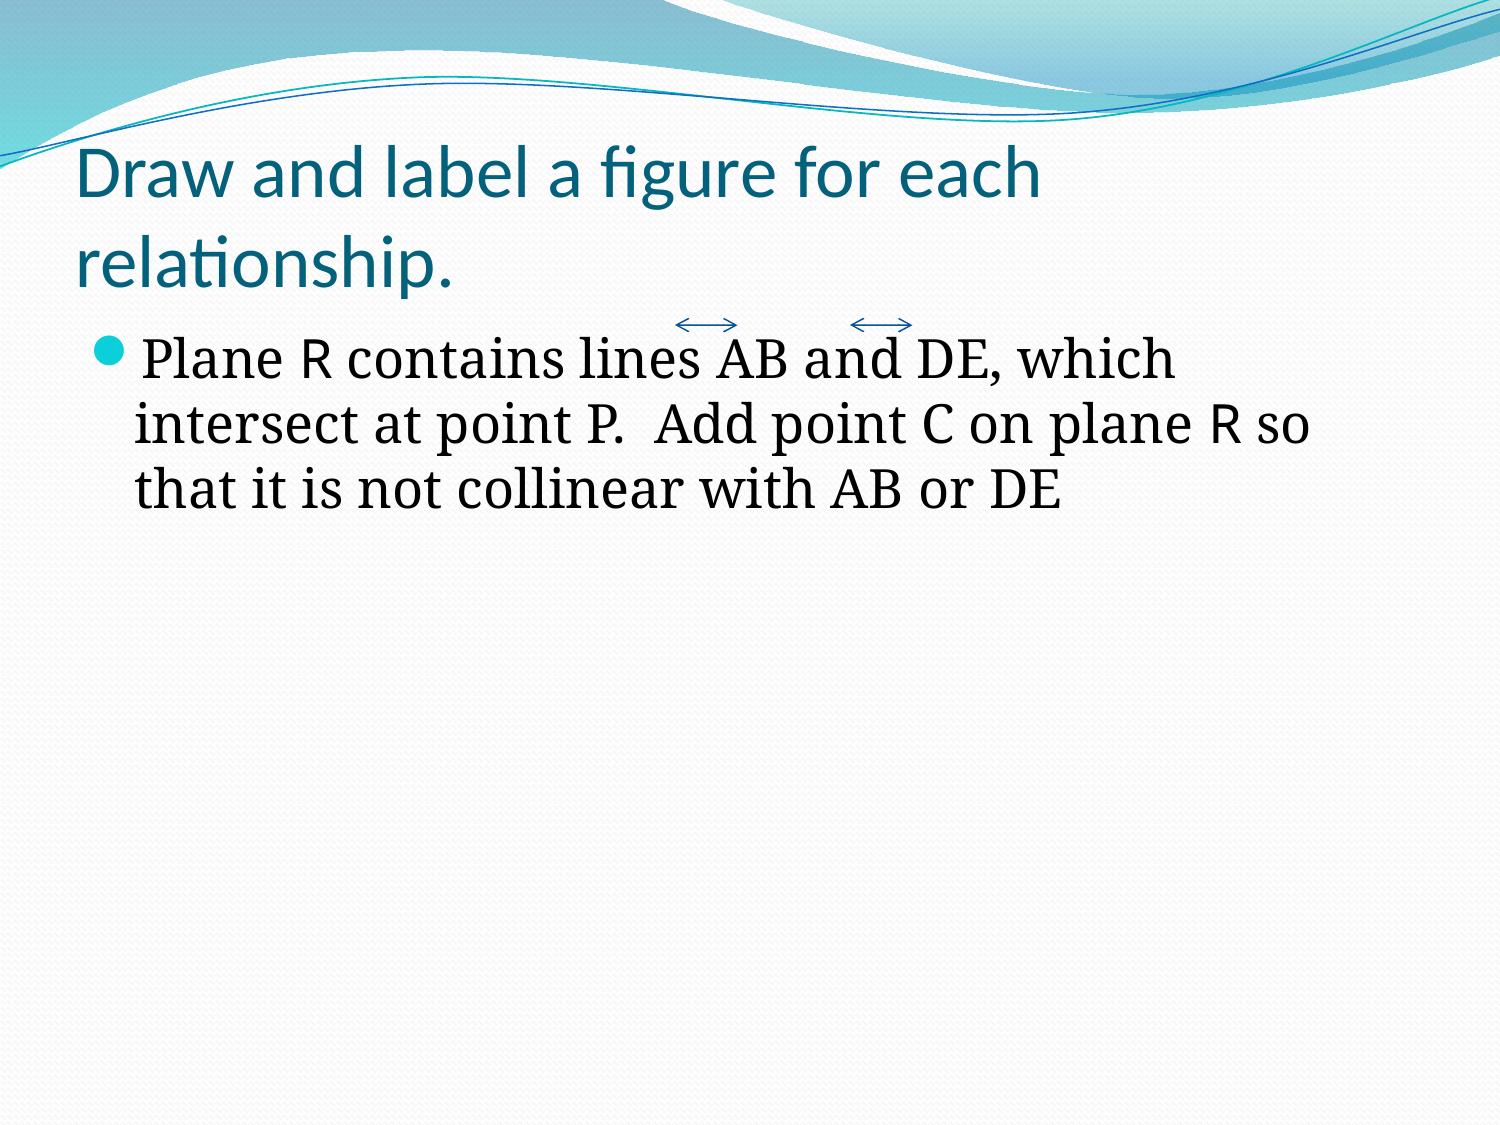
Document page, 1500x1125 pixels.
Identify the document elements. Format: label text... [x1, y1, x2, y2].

list Plane R contains lines AB and DE, which intersect at point P. Add point C on plane R so that it is not collinear with AB or DE [75, 317, 1425, 1038]
title Draw and label a figure for each relationship. [75, 115, 1425, 303]
